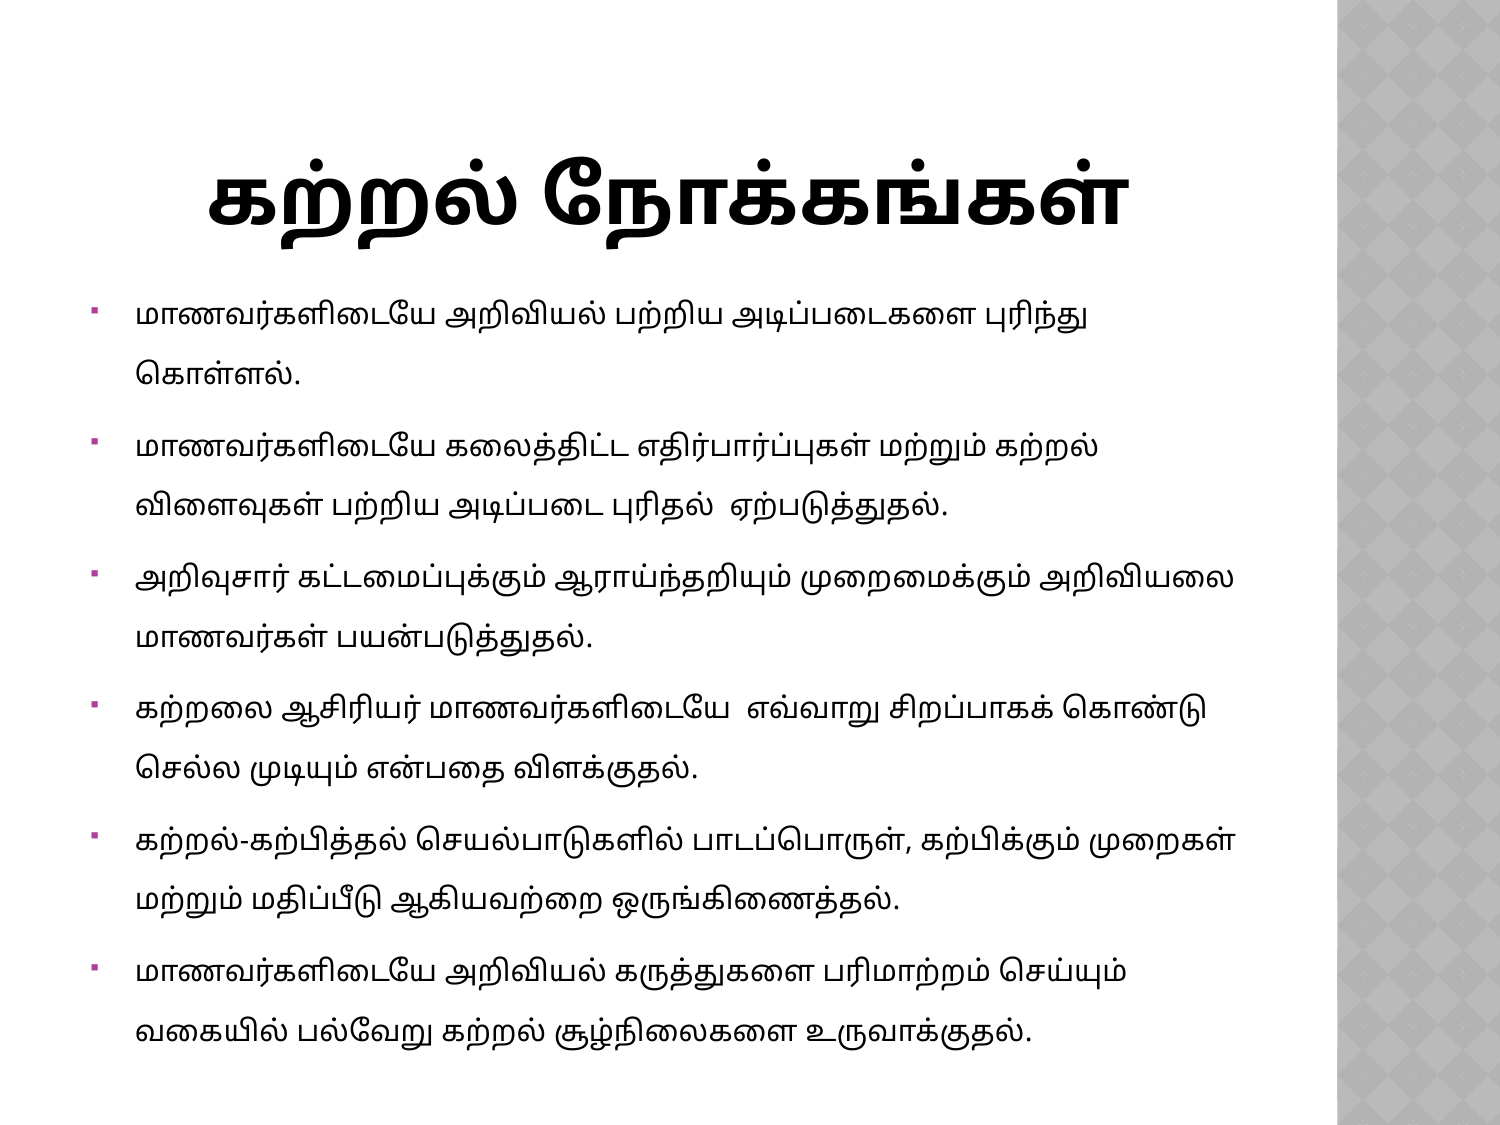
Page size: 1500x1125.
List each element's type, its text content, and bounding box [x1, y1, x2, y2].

list மாணவர்களிடையே அறிவியல் பற்றிய அடிப்படைகளை புரிந்து கொள்ளல். மாணவர்களிடையே கலைத்திட்ட எதிர்பார்ப்புகள் மற்றும் கற்றல் விளைவுகள் பற்றிய அடிப்படை புரிதல் ஏற்படுத்துதல். அறிவுசார் கட்டமைப்புக்கும் ஆராய்ந்தறியும் முறைமைக்கும் அறிவியலை மாணவர்கள் பயன்படுத்துதல். கற்றலை ஆசிரியர் மாணவர்களிடையே எவ்வாறு சிறப்பாகக் கொண்டு செல்ல முடியும் என்பதை விளக்குதல். கற்றல்-கற்பித்தல் செயல்பாடுகளில் பாடப்பொருள், கற்பிக்கும் முறைகள் மற்றும் மதிப்பீடு ஆகியவற்றை ஒருங்கிணைத்தல். மாணவர்களிடையே அறிவியல் கருத்துகளை பரிமாற்றம் செய்யும் வகையில் பல்வேறு கற்றல் சூழ்நிலைகளை உருவாக்குதல். [75, 264, 1263, 1059]
title கற்றல் நோக்கங்கள் [75, 52, 1263, 240]
